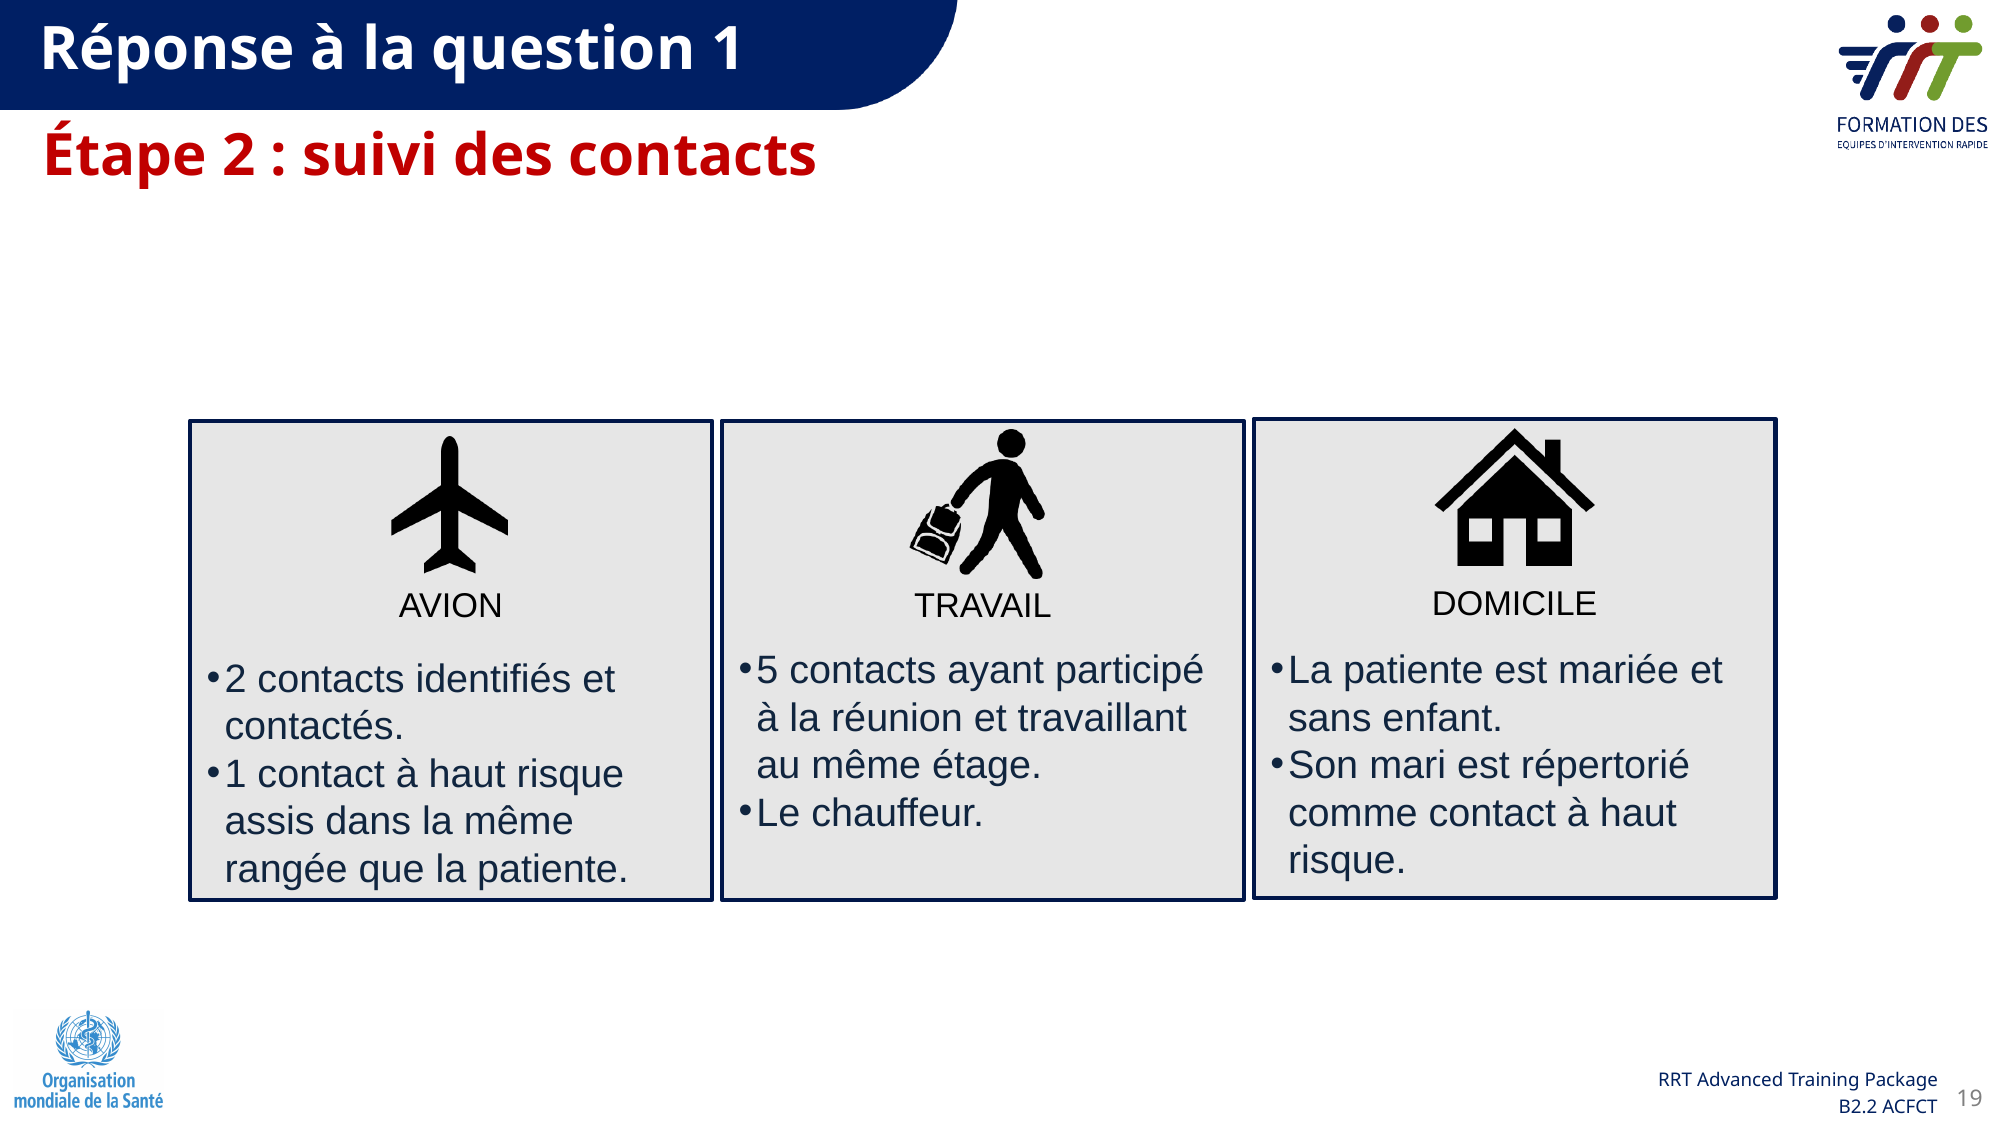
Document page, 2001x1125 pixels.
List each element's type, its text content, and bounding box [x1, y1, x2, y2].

text_box 2 contacts identifiés et contactés. 1 contact à haut risque assis dans la même rangée que la patiente. [189, 900, 712, 909]
picture [0, 0, 958, 110]
text_box Étape 2 : suivi des contacts [42, 117, 1681, 188]
picture [13, 1009, 164, 1109]
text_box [721, 420, 1245, 900]
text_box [1253, 405, 1776, 898]
list Réponse à la question 1 [31, 9, 819, 106]
picture [1837, 14, 1988, 150]
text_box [189, 420, 713, 900]
